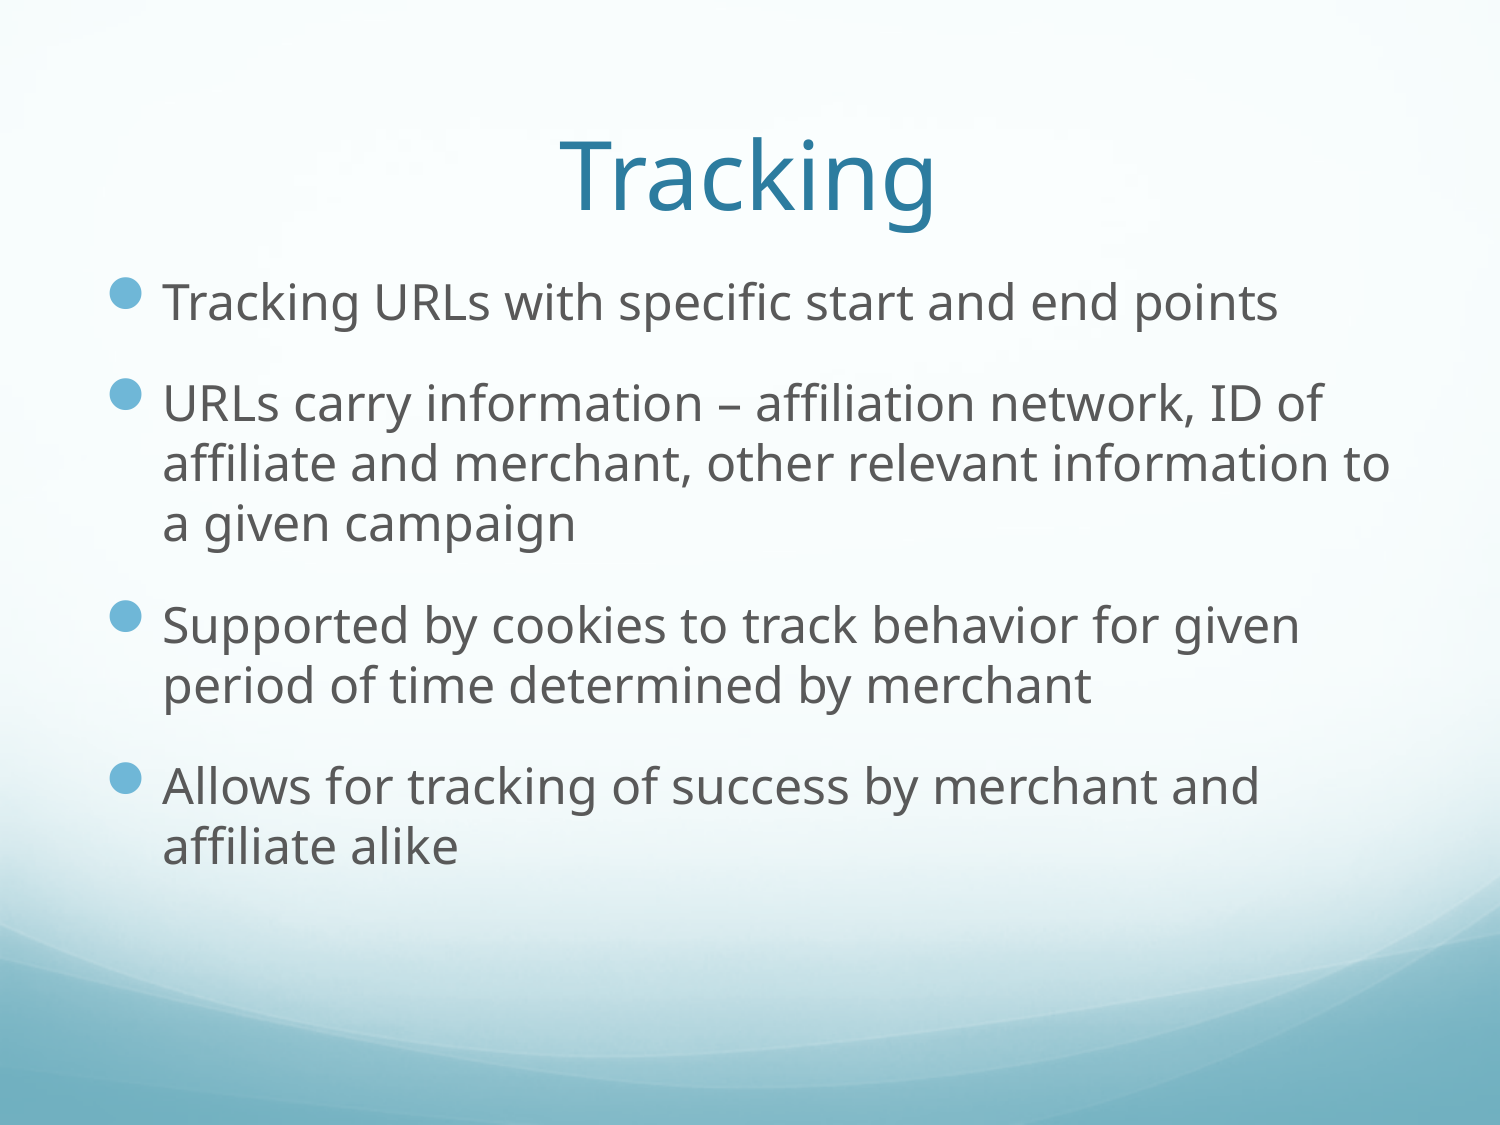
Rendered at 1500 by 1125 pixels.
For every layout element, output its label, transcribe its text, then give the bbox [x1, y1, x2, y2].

title Tracking [90, 17, 1410, 237]
list Tracking URLs with specific start and end points URLs carry information – affiliation network, ID of affiliate and merchant, other relevant information to a given campaign Supported by cookies to track behavior for given period of time determined by merchant Allows for tracking of success by merchant and affiliate alike [90, 262, 1410, 975]
